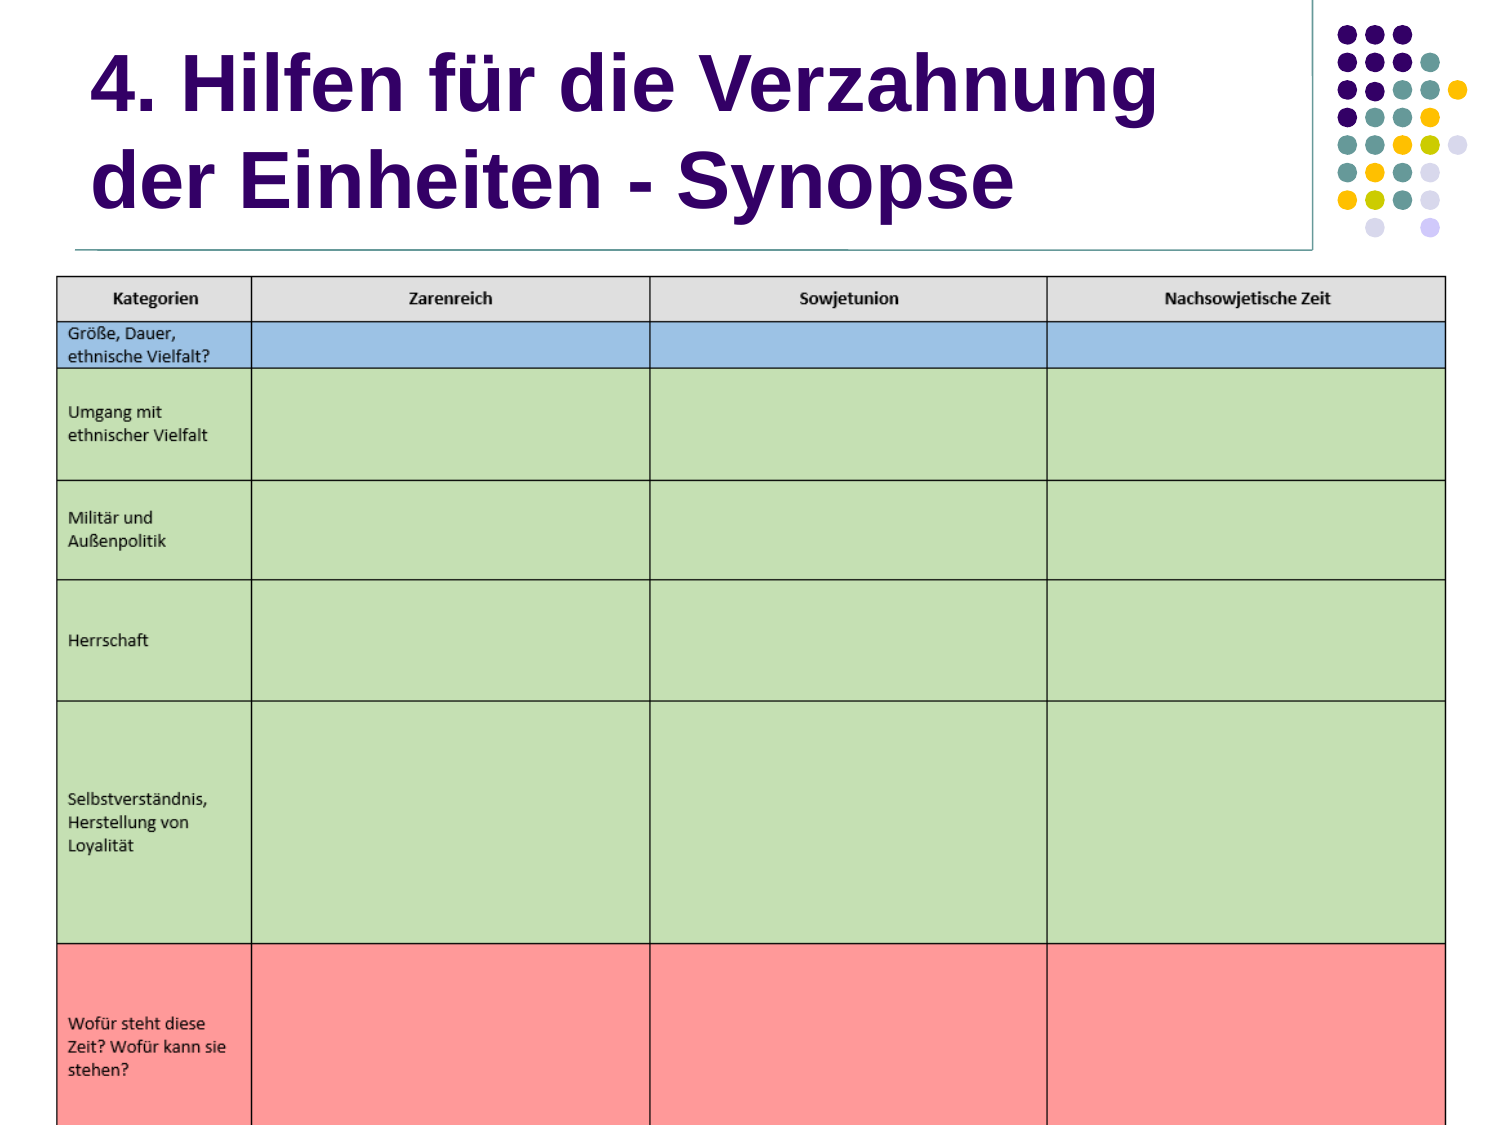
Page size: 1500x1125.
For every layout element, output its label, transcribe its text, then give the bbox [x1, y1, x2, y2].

picture [46, 266, 1454, 1125]
title 4. Hilfen für die Verzahnung der Einheiten - Synopse [74, 19, 1313, 233]
